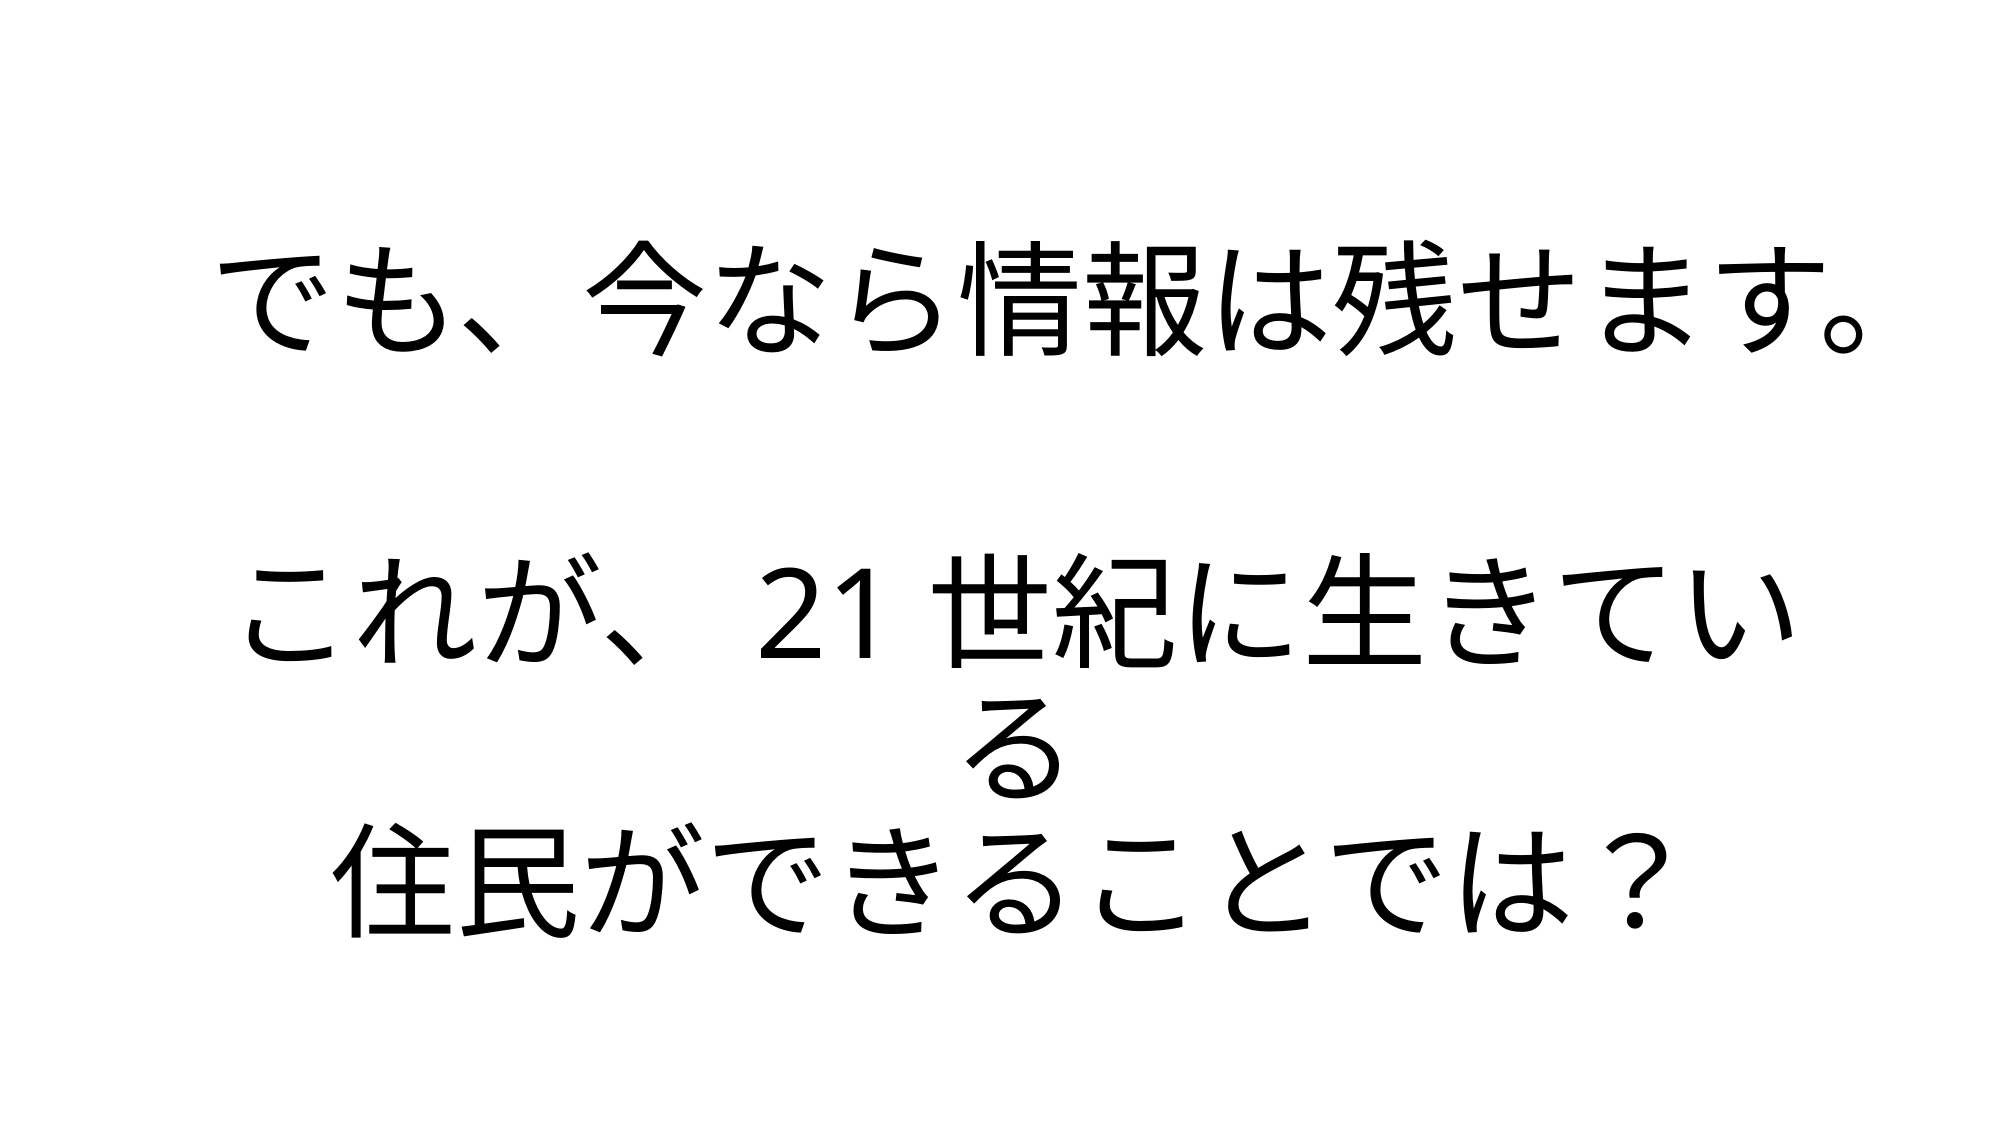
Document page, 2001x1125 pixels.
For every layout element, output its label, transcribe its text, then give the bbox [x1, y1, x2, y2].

list でも、今なら情報は残せます。 これが、21世紀に生きている 住民ができることでは？ [137, 181, 1863, 1014]
